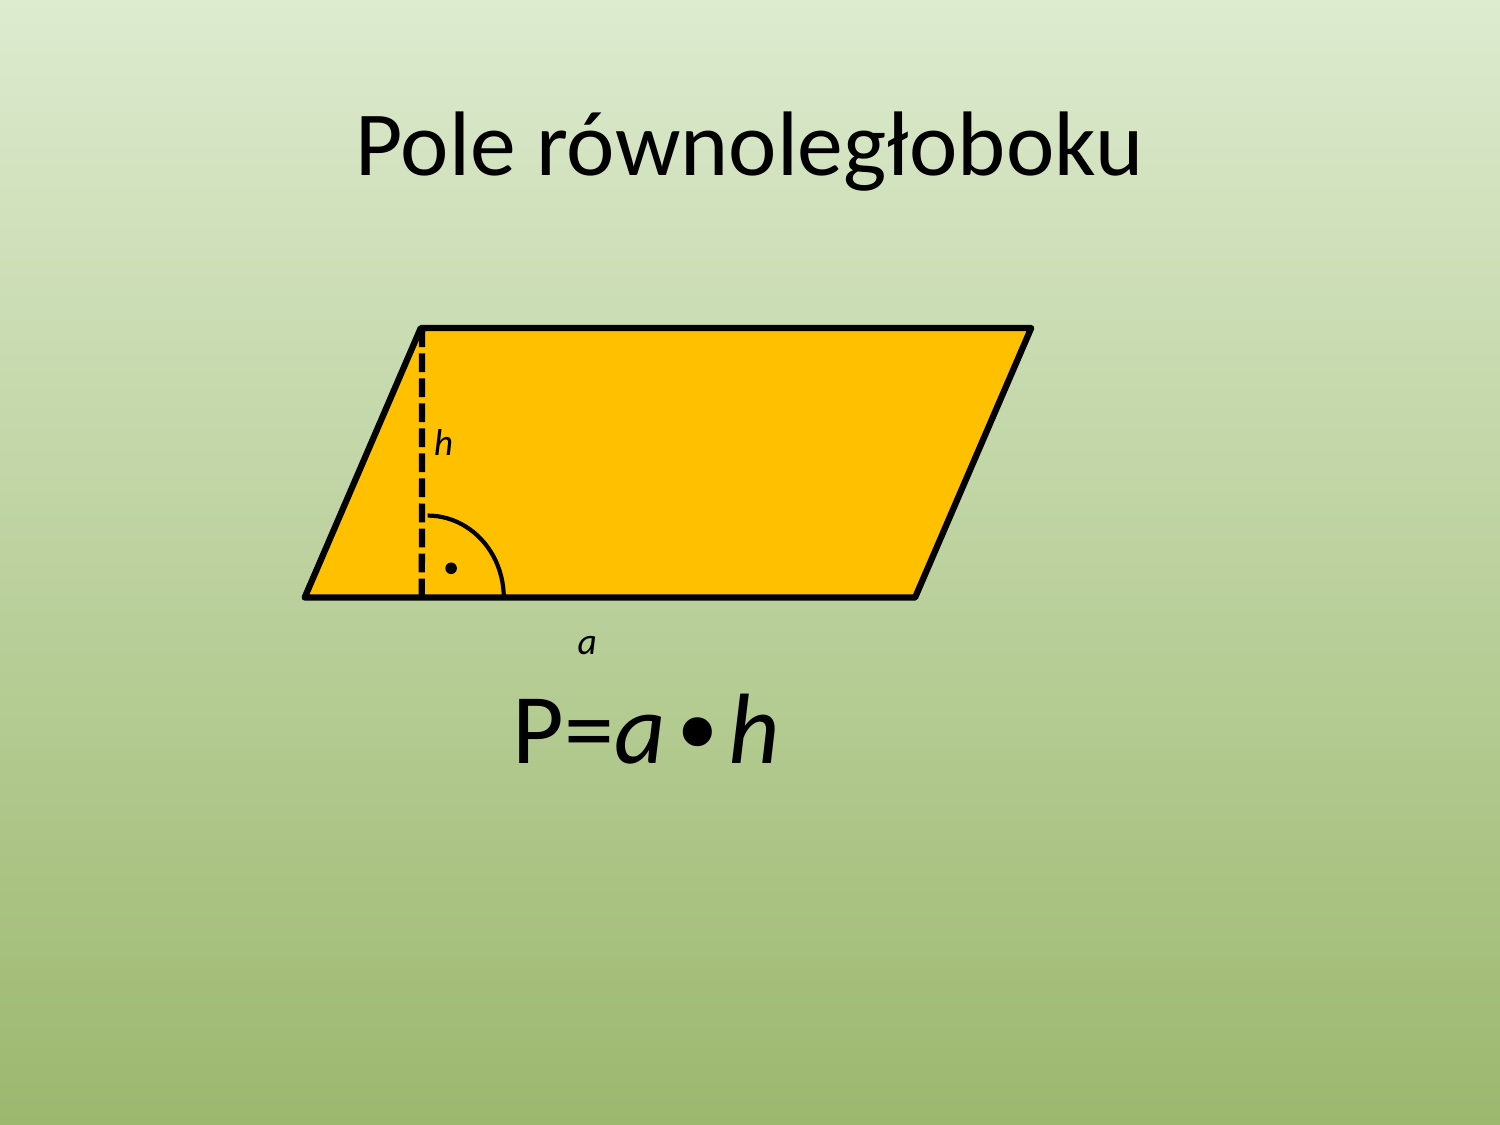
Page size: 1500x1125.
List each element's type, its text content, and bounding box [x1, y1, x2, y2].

title Pole równoległoboku [75, 45, 1425, 233]
text_box [302, 325, 1034, 600]
text_box h [419, 410, 469, 461]
text_box [427, 514, 505, 598]
text_box a [562, 609, 612, 656]
text_box P=a∙h [498, 656, 795, 791]
text_box [443, 560, 459, 577]
